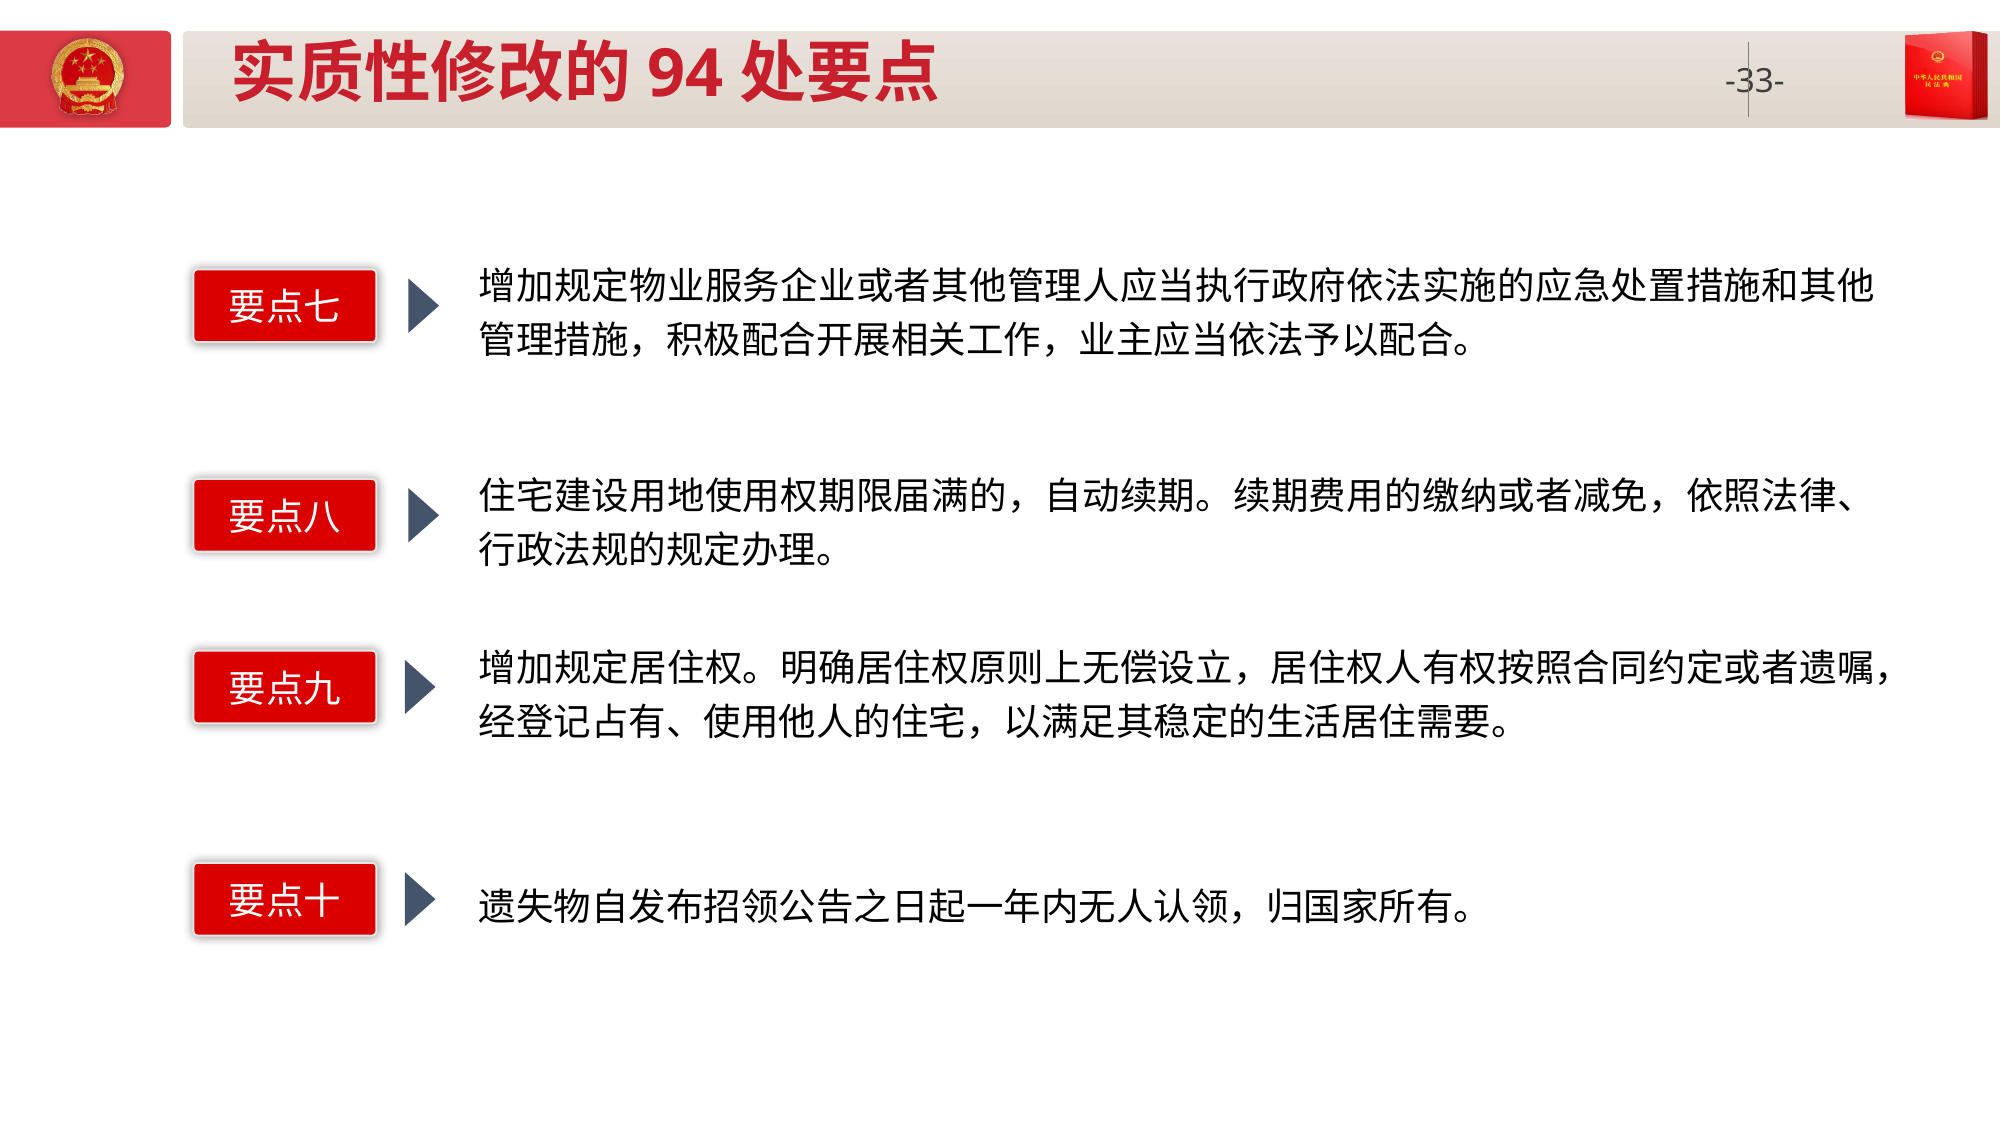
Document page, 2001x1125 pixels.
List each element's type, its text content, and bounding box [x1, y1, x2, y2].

text_box 增加规定物业服务企业或者其他管理人应当执行政府依法实施的应急处置措施和其他管理措施，积极配合开展相关工作，业主应当依法予以配合。 [463, 245, 1890, 369]
picture [1865, 22, 2001, 120]
text_box 要点十 [193, 862, 377, 936]
text_box 要点八 [193, 478, 377, 552]
text_box [404, 872, 436, 927]
text_box 住宅建设用地使用权期限届满的，自动续期。续期费用的缴纳或者减免，依照法律、行政法规的规定办理。 [463, 455, 1890, 579]
text_box [404, 659, 436, 715]
text_box 遗失物自发布招领公告之日起一年内无人认领，归国家所有。 [463, 866, 1619, 936]
text_box 增加规定居住权。明确居住权原则上无偿设立，居住权人有权按照合同约定或者遗嘱，经登记占有、使用他人的住宅，以满足其稳定的生活居住需要。 [463, 627, 1890, 750]
title 实质性修改的94处要点 [215, 36, 1749, 115]
picture [44, 38, 127, 117]
text_box [408, 488, 440, 543]
text_box 要点七 [193, 269, 377, 343]
text_box 要点九 [193, 650, 377, 724]
text_box [408, 278, 440, 333]
